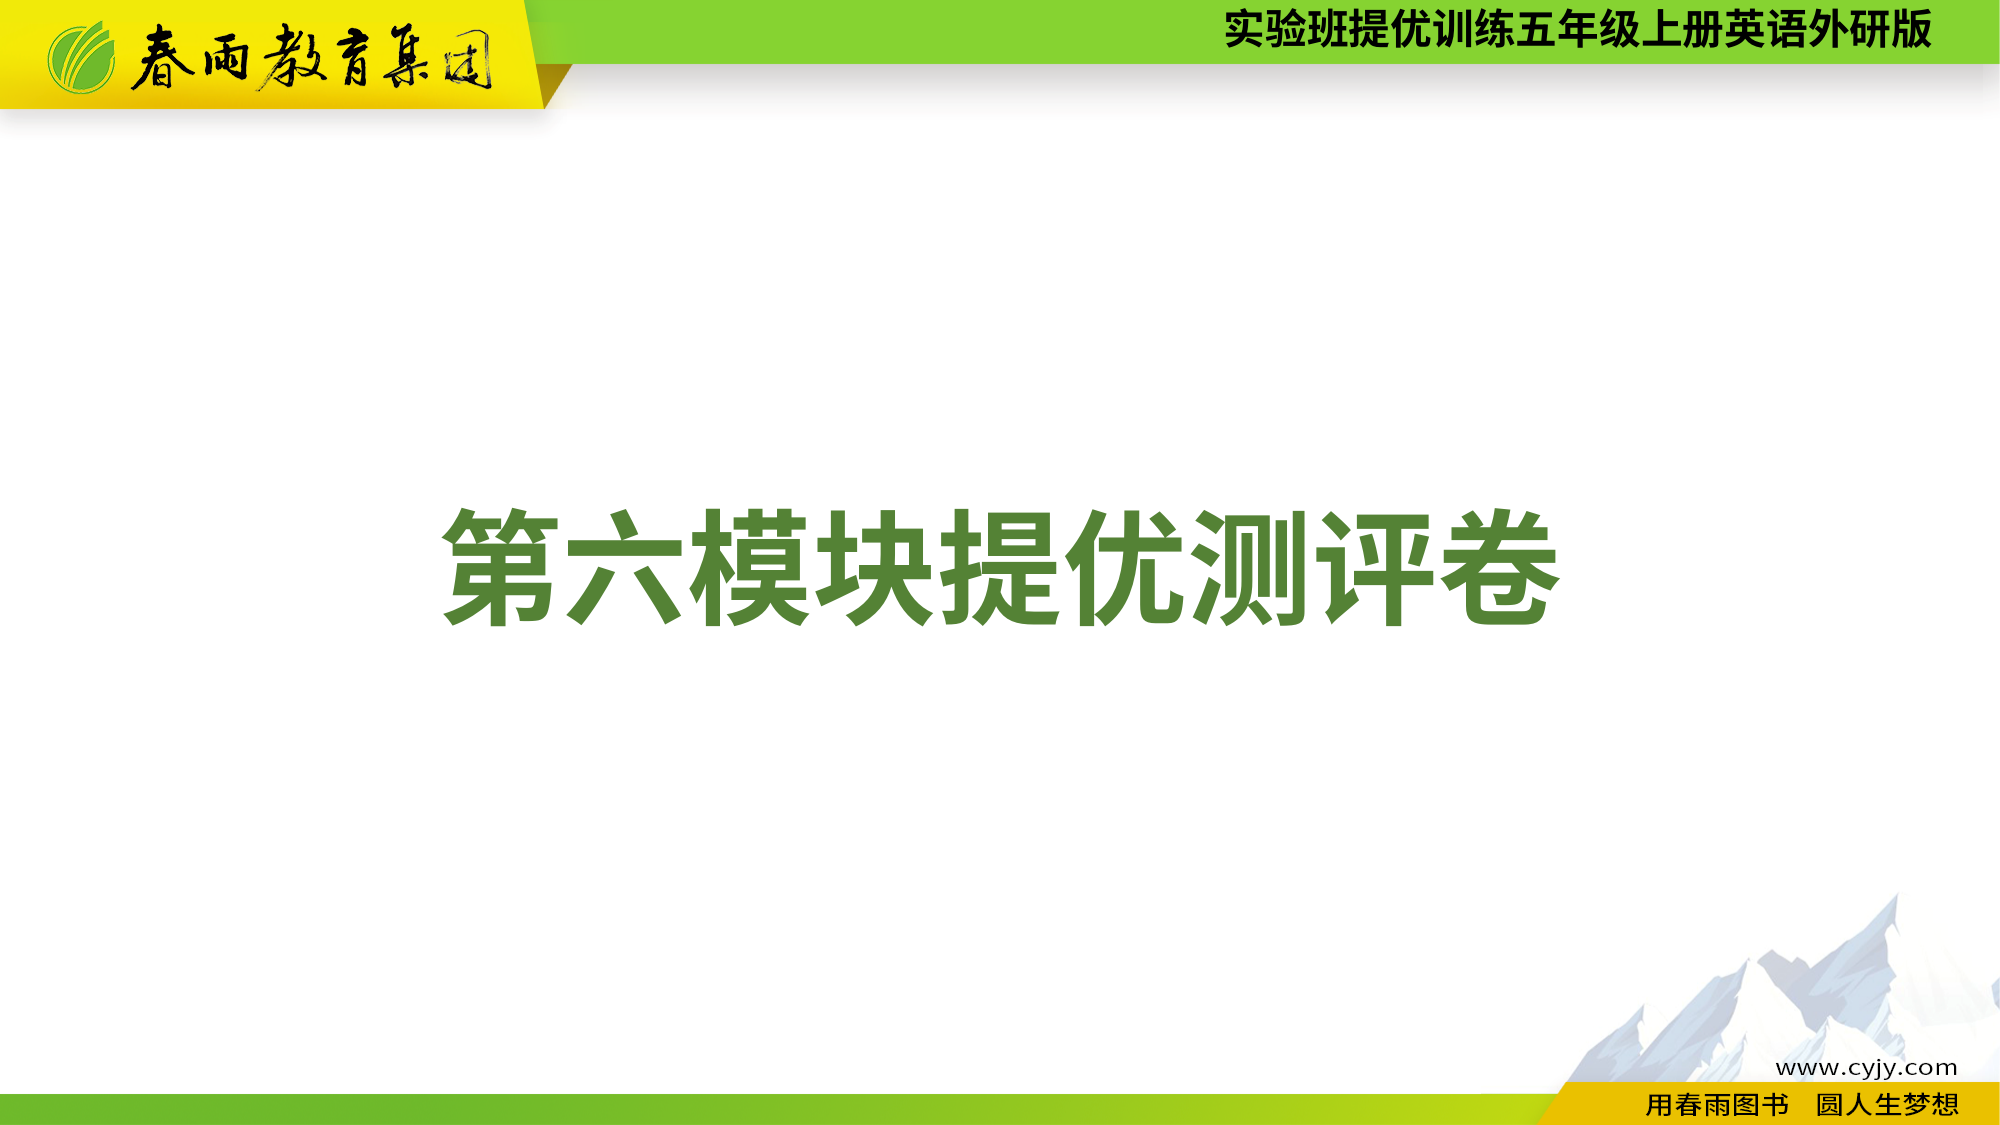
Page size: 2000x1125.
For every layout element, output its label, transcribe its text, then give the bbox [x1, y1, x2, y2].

text_box 第六模块提优测评卷 [0, 407, 2000, 648]
picture [0, 648, 2000, 1125]
picture [0, 0, 2000, 407]
